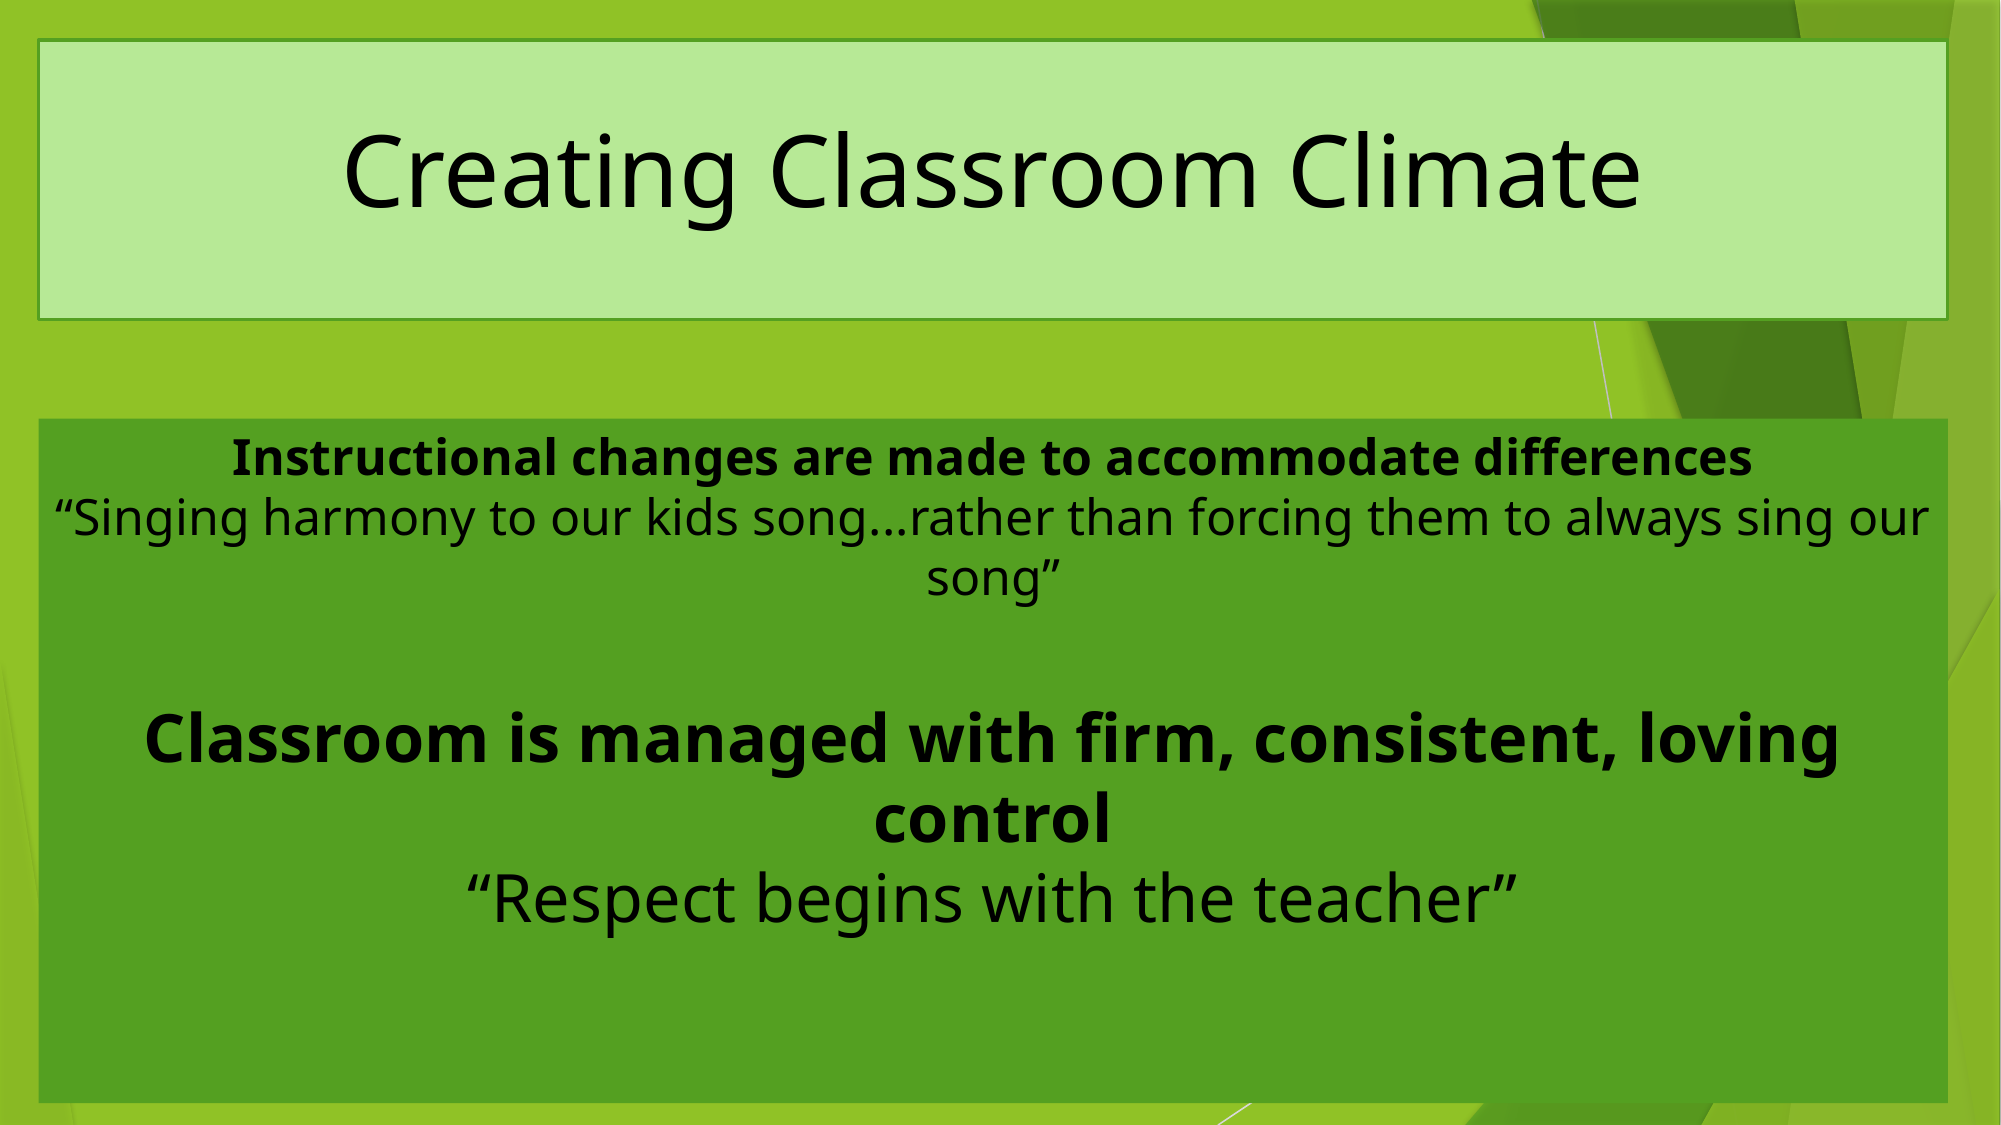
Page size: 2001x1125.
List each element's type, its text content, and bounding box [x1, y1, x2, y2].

text_box Instructional changes are made to accommodate differences “Singing harmony to our kids song...rather than forcing them to always sing our song” Classroom is managed with firm, consistent, loving control “Respect begins with the teacher” [38, 418, 1948, 1104]
title Creating Classroom Climate [37, 38, 1949, 321]
